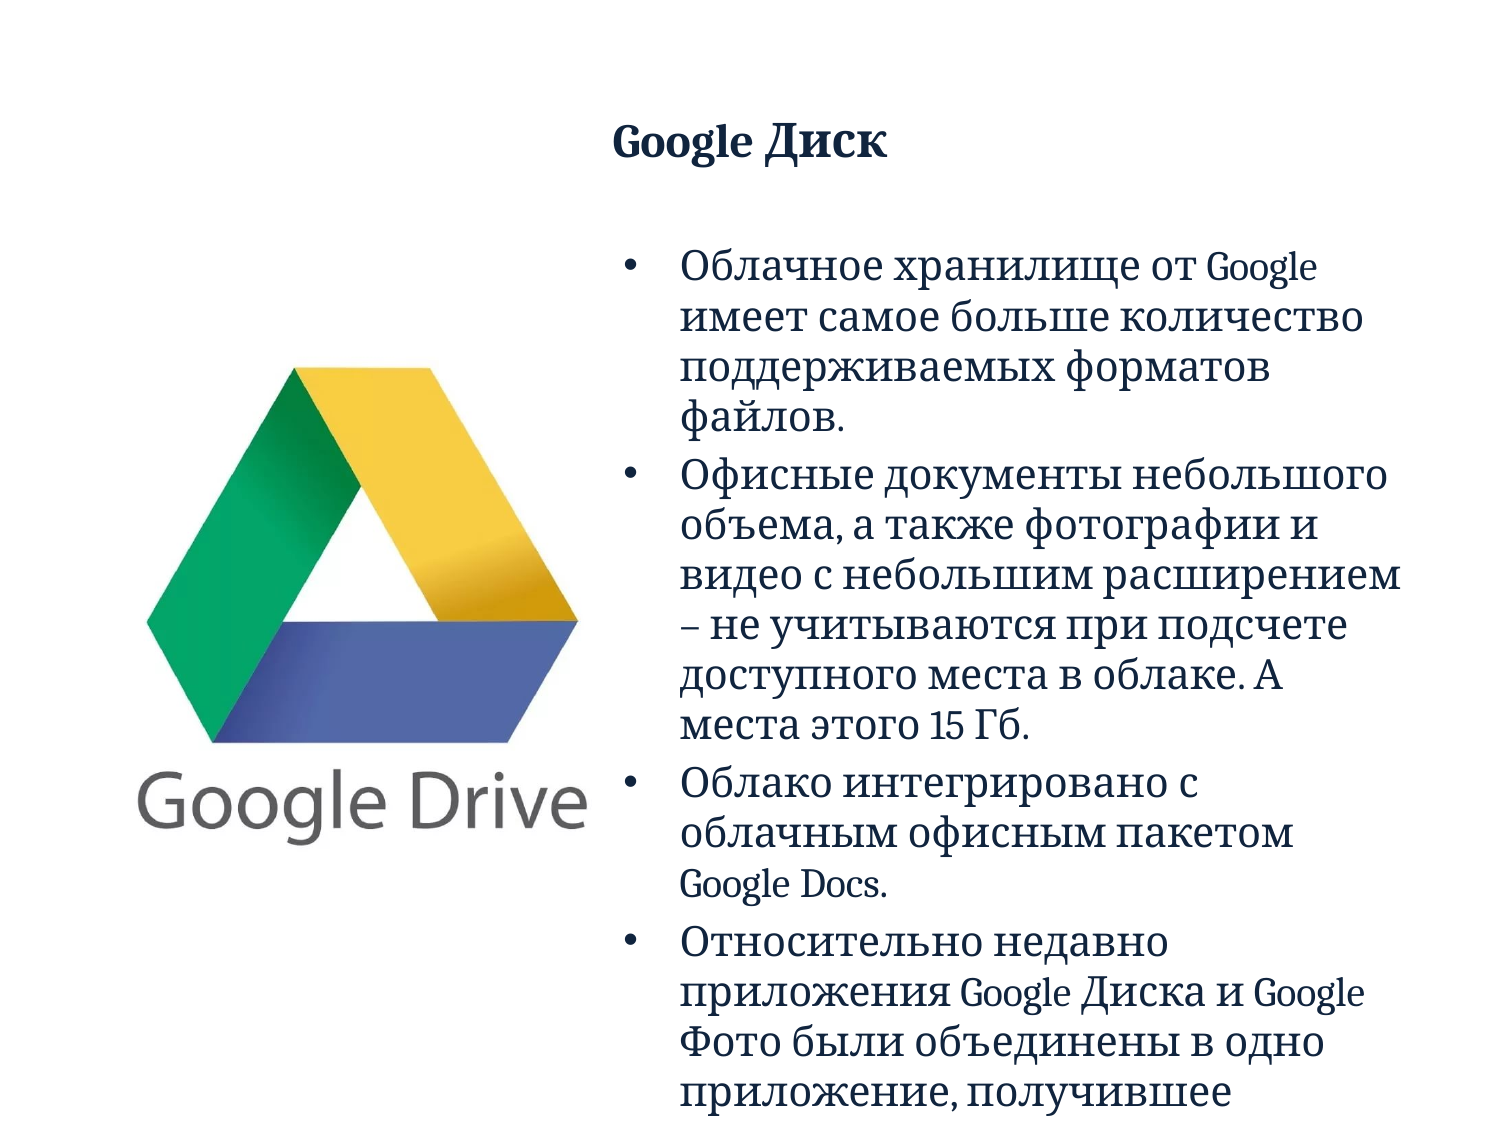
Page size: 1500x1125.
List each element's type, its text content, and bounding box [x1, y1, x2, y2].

list Облачное хранилище от Google имеет самое больше количество поддерживаемых форматов файлов. Офисные документы небольшого объема, а также фотографии и видео с небольшим расширением – не учитываются при подсчете доступного места в облаке. А места этого 15 Гб. Облако интегрировано с облачным офисным пакетом Google Docs. Относительно недавно приложения Google Диска и Google Фото были объединены в одно приложение, получившее название «Google Автозагрузка и синхронизация». [608, 231, 1425, 975]
title Google Диск [75, 45, 1425, 233]
picture [0, 302, 909, 903]
